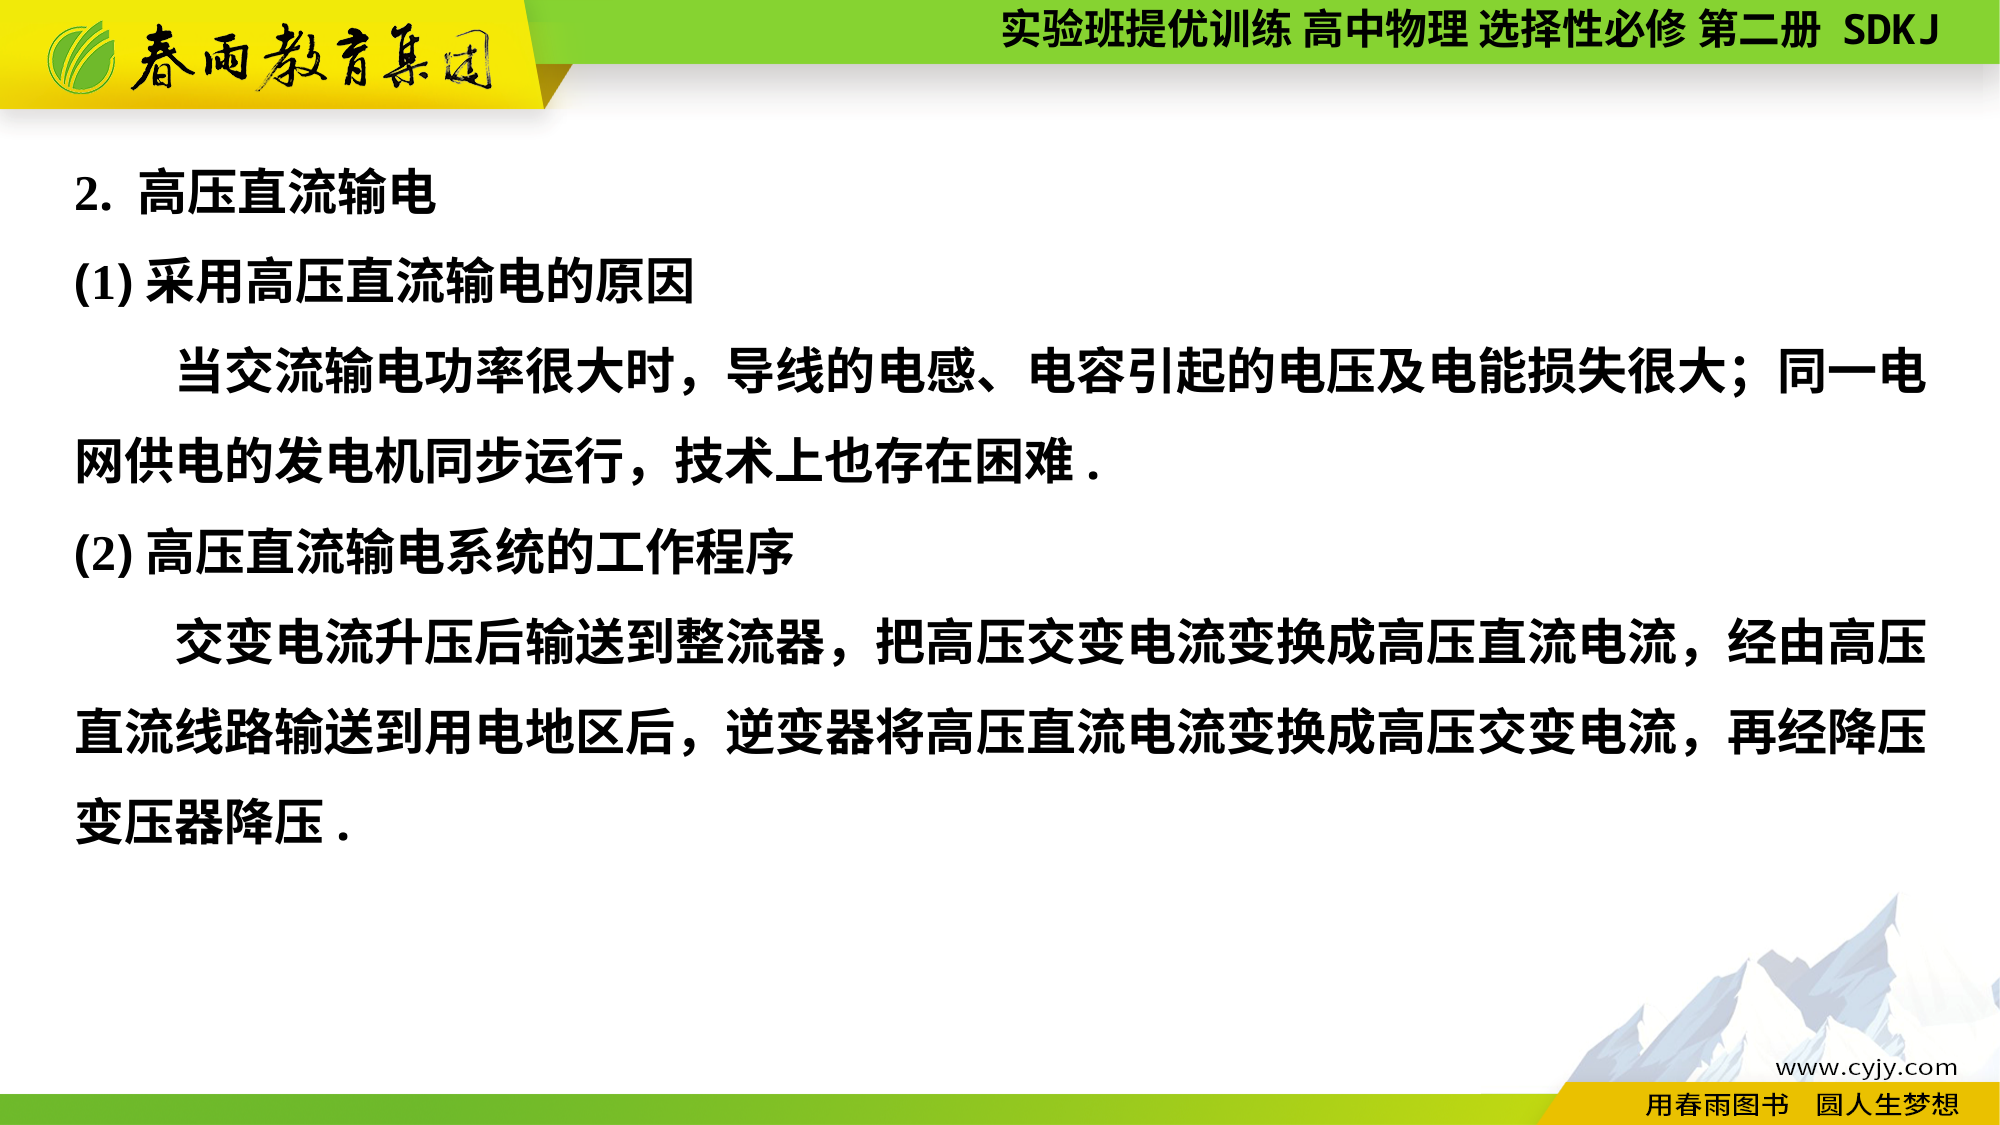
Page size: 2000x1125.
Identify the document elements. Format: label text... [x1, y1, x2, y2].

picture [0, 0, 2000, 1125]
list 2. 高压直流输电 (1)采用高压直流输电的原因 当交流输电功率很大时，导线的电感、电容引起的电压及电能损失很大；同一电网供电的发电机同步运行，技术上也存在困难. (2)高压直流输电系统的工作程序 交变电流升压后输送到整流器，把高压交变电流变换成高压直流电流，经由高压直流线路输送到用电地区后，逆变器将高压直流电流变换成高压交变电流，再经降压变压器降压. [59, 122, 1944, 854]
